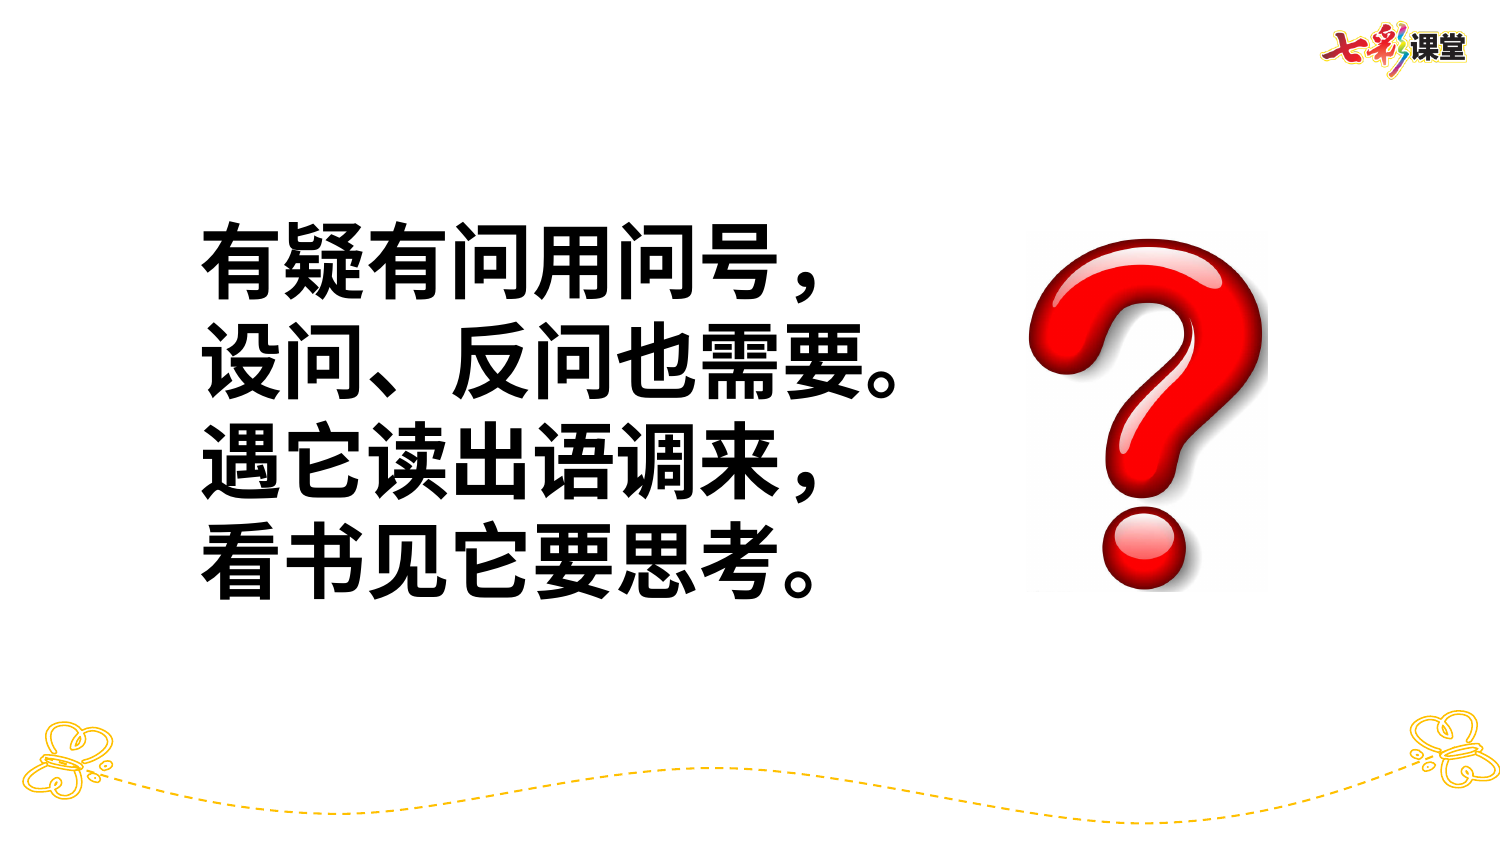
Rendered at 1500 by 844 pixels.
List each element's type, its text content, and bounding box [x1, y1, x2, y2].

picture [1026, 231, 1268, 592]
picture [1318, 20, 1469, 80]
text_box 有疑有问用问号， 设问、反问也需要。 遇它读出语调来， 看书见它要思考。 [188, 203, 1043, 615]
